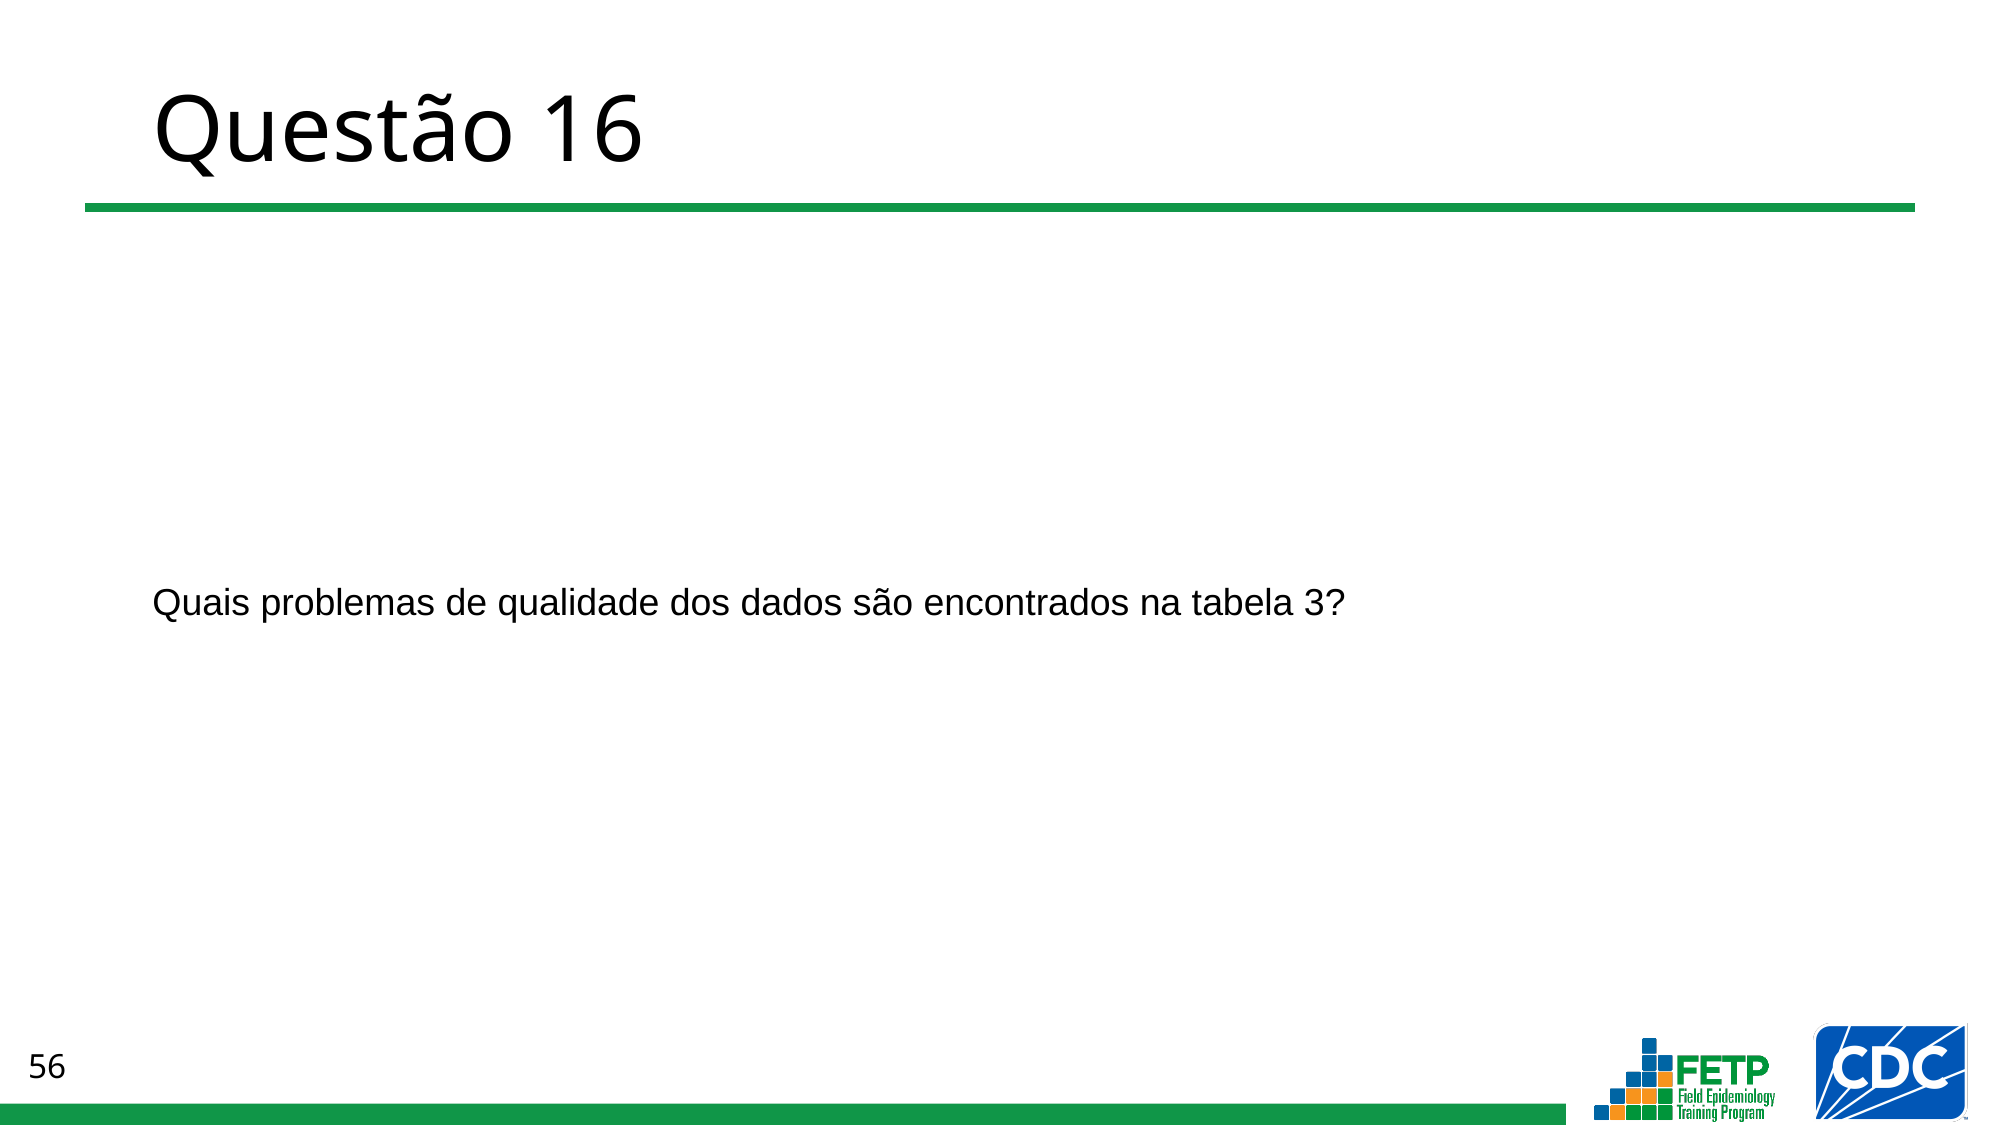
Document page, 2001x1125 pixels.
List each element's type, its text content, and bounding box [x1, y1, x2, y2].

list Quais problemas de qualidade dos dados são encontrados na tabela 3? [137, 242, 1778, 1004]
title Questão 16 [137, 75, 1863, 207]
picture [1594, 1038, 1775, 1122]
picture [1813, 1023, 1968, 1122]
